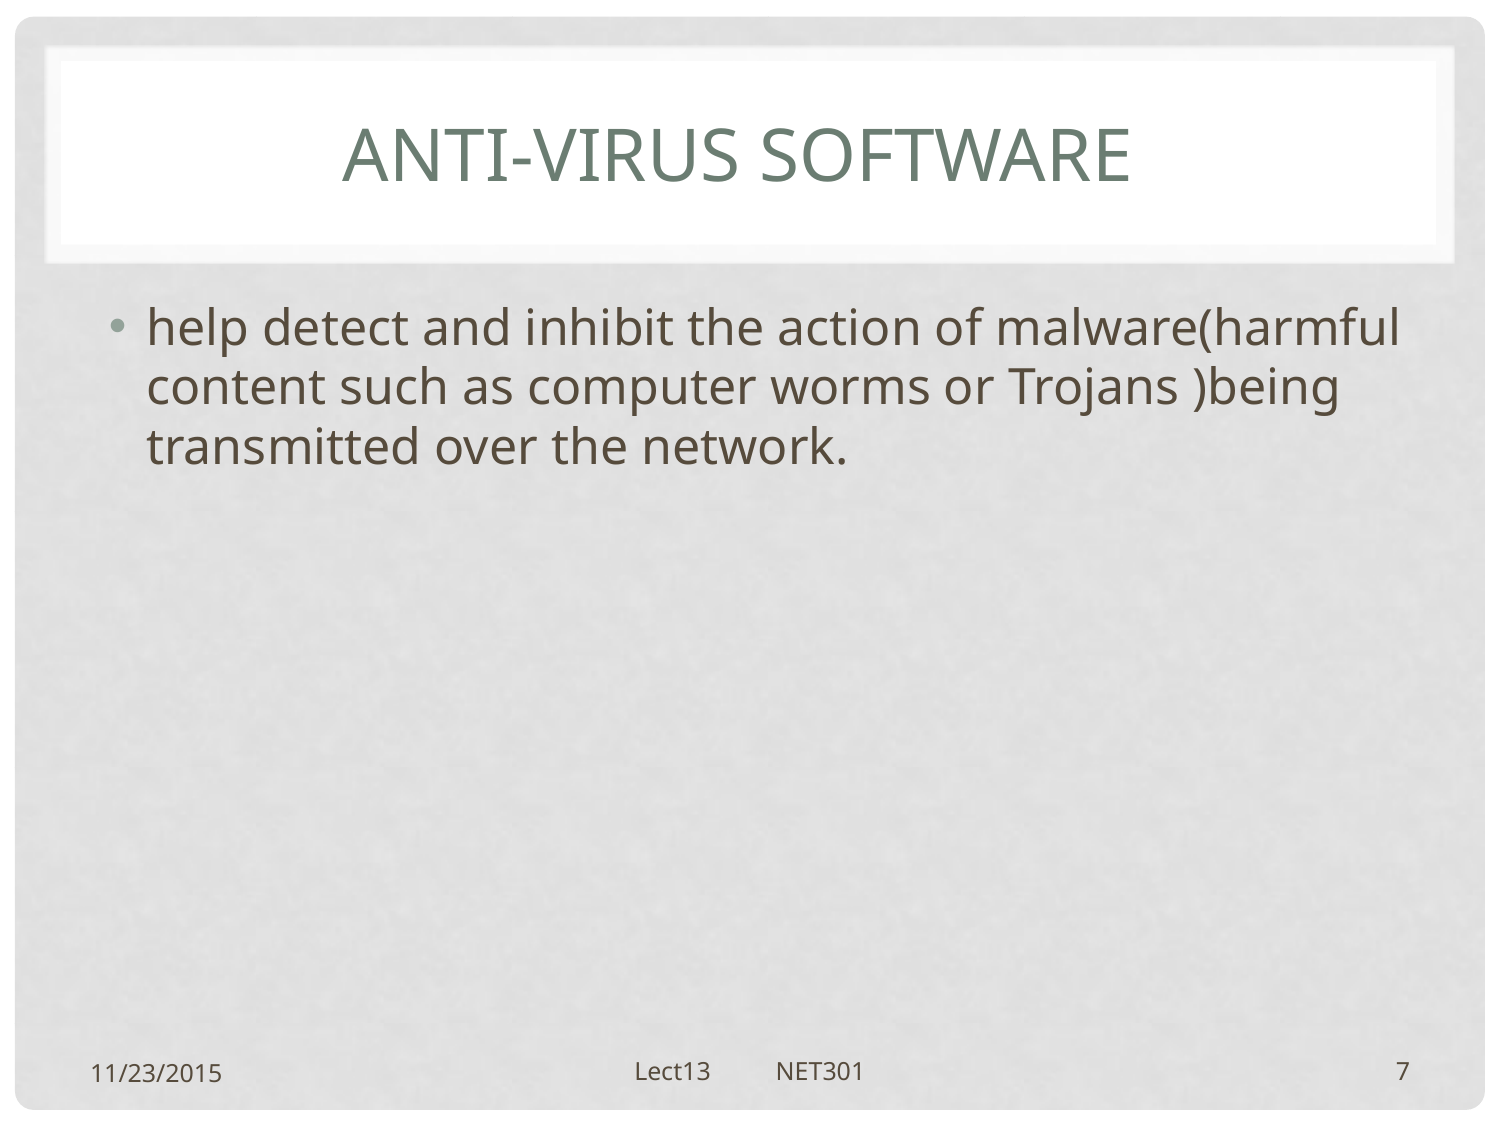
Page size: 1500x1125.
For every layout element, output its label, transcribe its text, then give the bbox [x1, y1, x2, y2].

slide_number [75, 1042, 425, 1103]
title Anti-virus software [69, 66, 1425, 238]
slide_number 7 [1074, 1042, 1425, 1103]
list help detect and inhibit the action of malware(harmful content such as computer worms or Trojans )being transmitted over the network. [75, 287, 1425, 1005]
footer Lect13 NET301 [512, 1042, 988, 1103]
